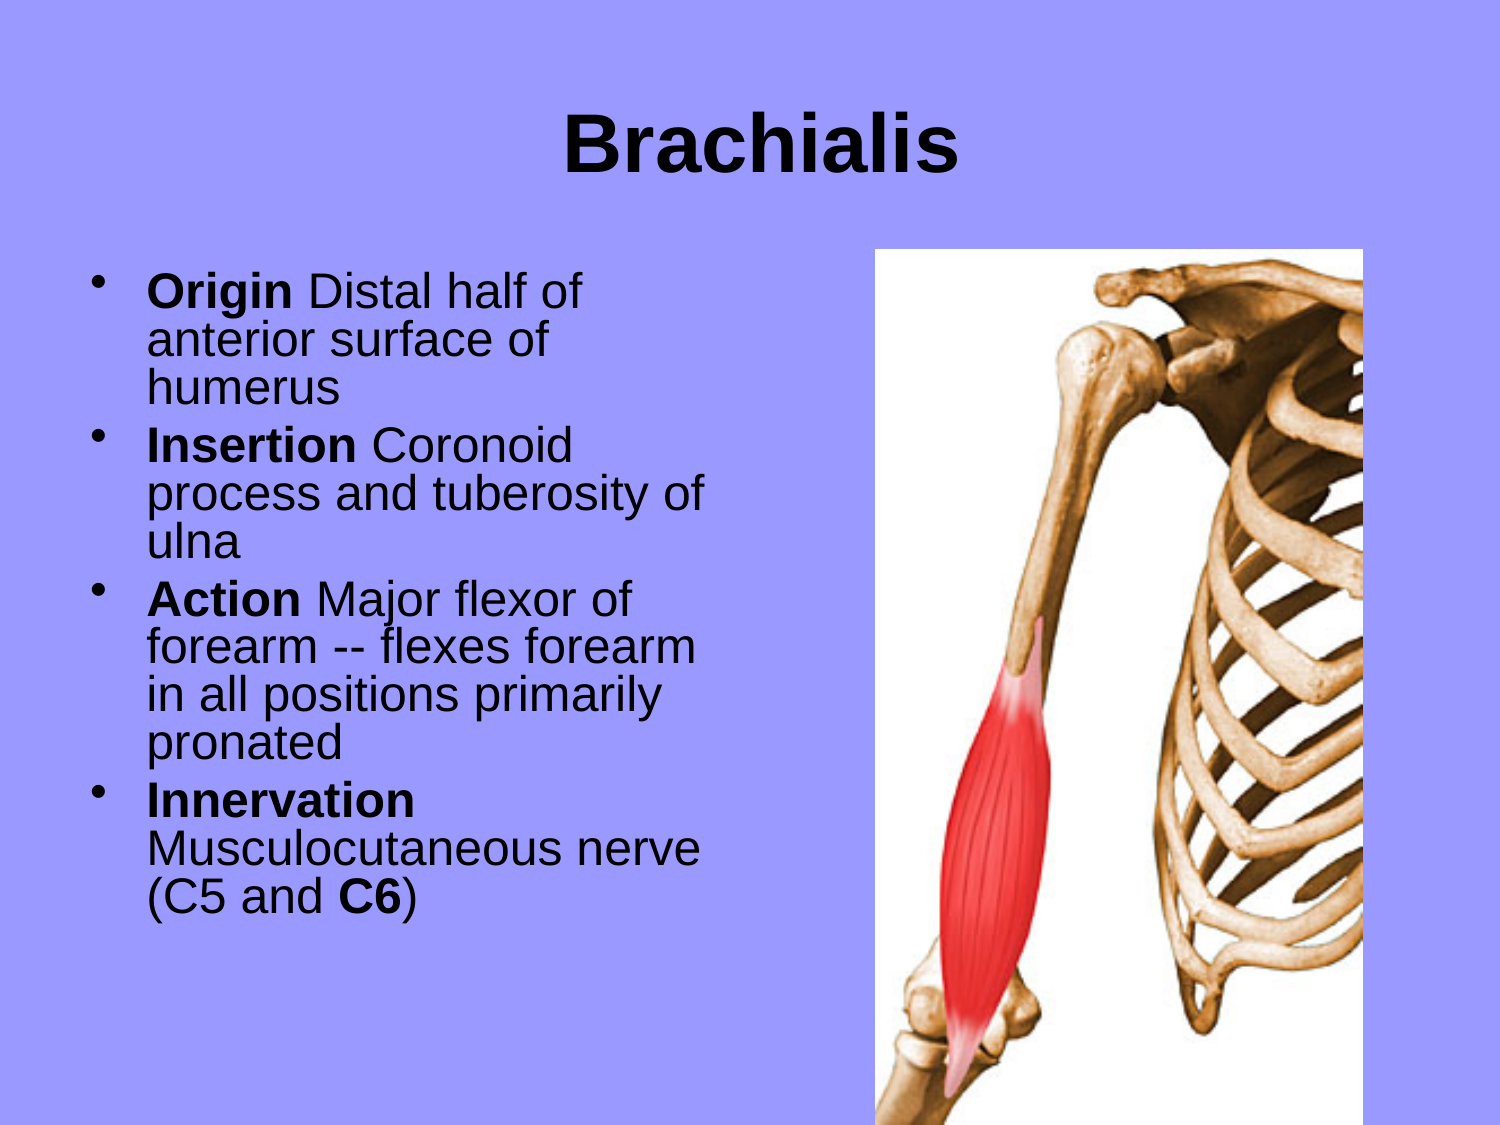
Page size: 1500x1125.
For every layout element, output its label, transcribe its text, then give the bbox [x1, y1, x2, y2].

list Origin Distal half of anterior surface of humerus Insertion Coronoid process and tuberosity of ulna Action Major flexor of forearm -- flexes forearm in all positions primarily pronated Innervation Musculocutaneous nerve (C5 and C6) [75, 262, 738, 1005]
picture [874, 249, 1363, 1125]
title Brachialis [75, 45, 1425, 233]
